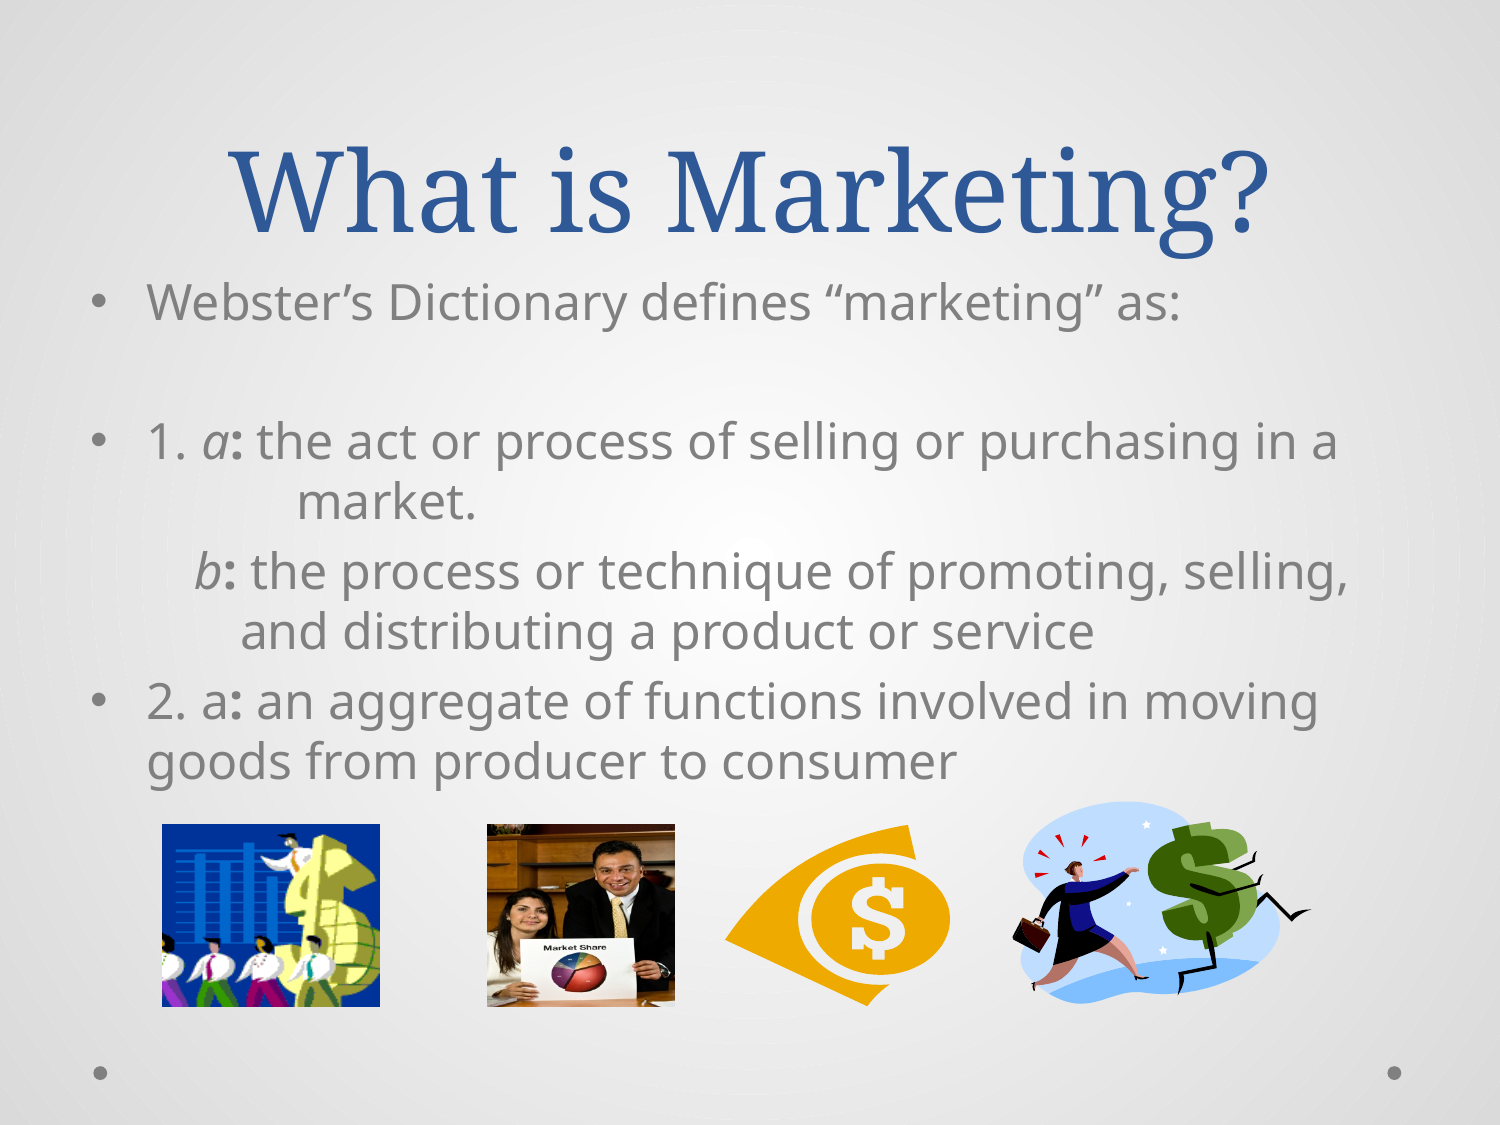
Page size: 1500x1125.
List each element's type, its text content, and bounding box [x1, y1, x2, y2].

title What is Marketing? [75, 0, 1425, 262]
picture [162, 824, 380, 1007]
list Webster’s Dictionary defines “marketing” as: 1. a: the act or process of selling or purchasing in a market. b: the process or technique of promoting, selling, and distributing a product or service 2. a: an aggregate of functions involved in moving goods from producer to consumer [75, 262, 1425, 1005]
picture [487, 824, 676, 1007]
picture [724, 824, 951, 1007]
picture [1012, 800, 1312, 1006]
